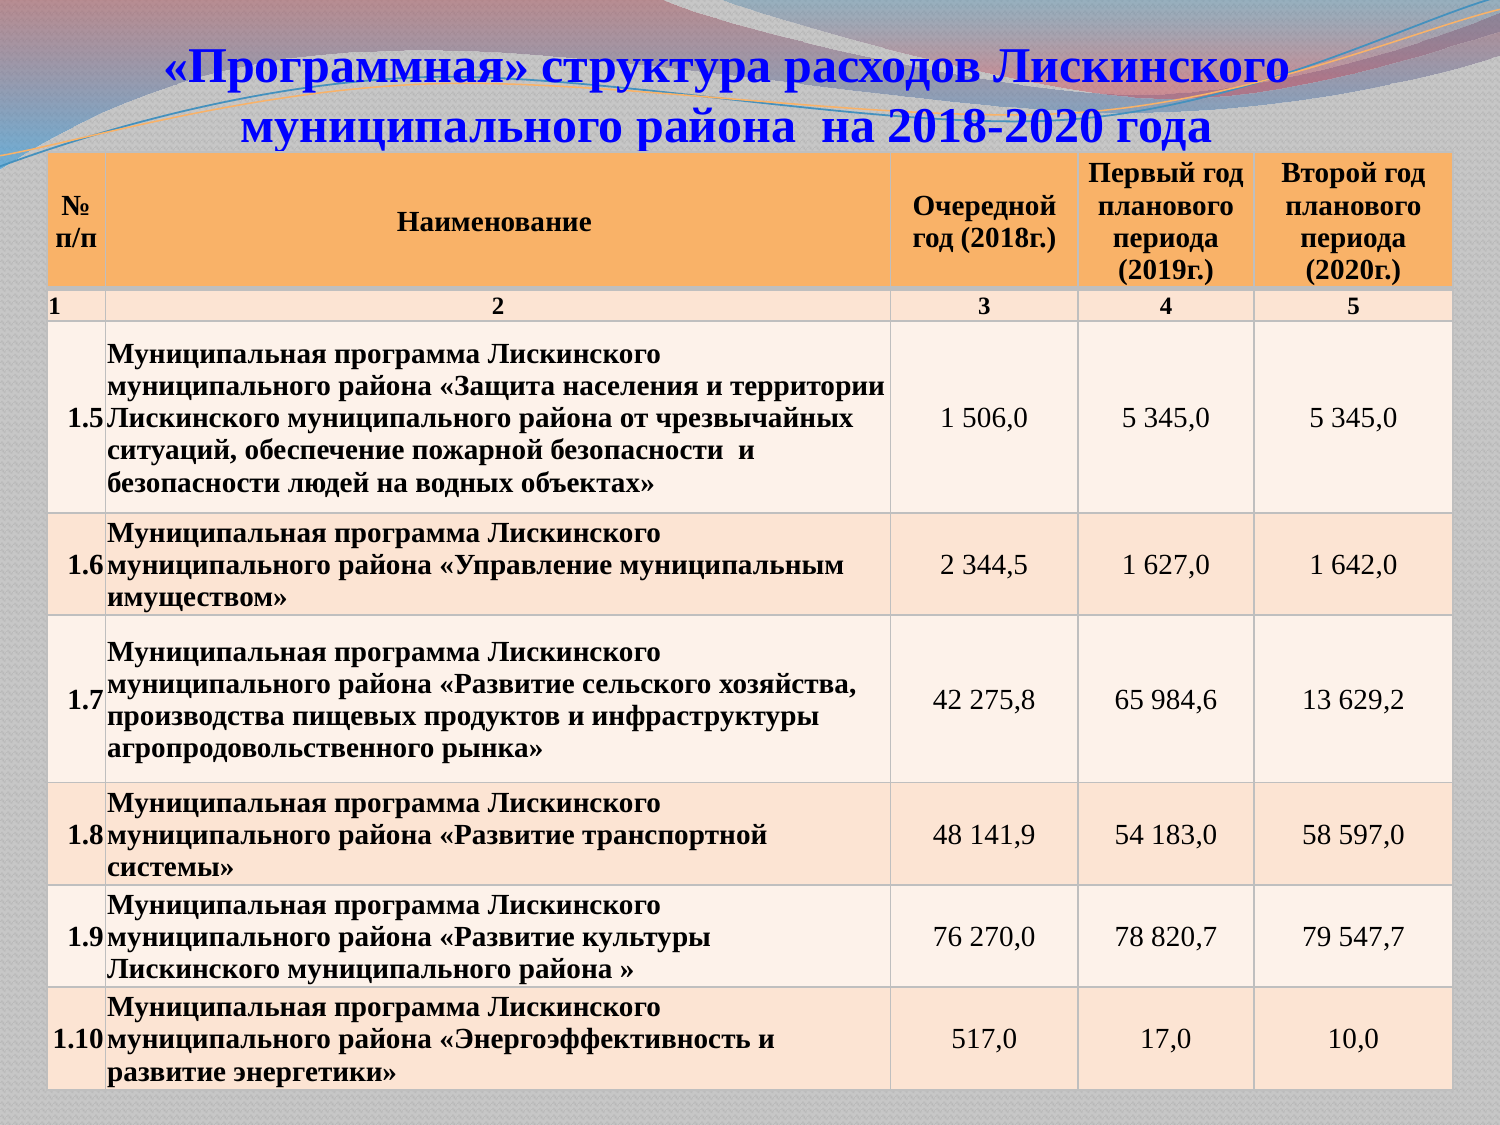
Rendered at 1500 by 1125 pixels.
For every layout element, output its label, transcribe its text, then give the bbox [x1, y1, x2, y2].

table_cell 5 [1255, 291, 1452, 320]
table_cell 13 629,2 [1255, 616, 1452, 782]
table_cell 1 627,0 [1079, 514, 1253, 614]
table_cell 76 270,0 [891, 886, 1077, 986]
table_cell 48 141,9 [891, 783, 1077, 884]
table_cell 1 642,0 [1255, 514, 1452, 614]
table_cell Муниципальная программа Лискинского муниципального района «Управление муниципальным имуществом» [106, 514, 890, 614]
table_cell 1 [48, 291, 105, 320]
table_cell 79 547,7 [1255, 886, 1452, 986]
table_cell 3 [891, 291, 1077, 320]
table_cell 517,0 [891, 988, 1077, 1089]
table_cell 2 344,5 [891, 514, 1077, 614]
table_cell Муниципальная программа Лискинского муниципального района «Развитие транспортной системы» [106, 783, 890, 884]
table_cell 58 597,0 [1255, 783, 1452, 884]
table_header Второй год планового периода (2020г.) [1255, 153, 1452, 286]
table_cell 1.8 [48, 783, 105, 884]
table_cell 1.7 [48, 616, 105, 782]
table_cell 2 [106, 291, 890, 320]
table_cell 5 345,0 [1255, 322, 1452, 512]
table_header Очередной год (2018г.) [891, 153, 1077, 286]
table_header Наименование [106, 153, 890, 286]
table_cell Муниципальная программа Лискинского муниципального района «Развитие сельского хозяйства, производства пищевых продуктов и инфраструктуры агропродовольственного рынка» [106, 616, 890, 782]
table_header Первый год планового периода (2019г.) [1079, 153, 1253, 286]
table_cell Муниципальная программа Лискинского муниципального района «Развитие культуры Лискинского муниципального района » [106, 886, 890, 986]
table_cell 10,0 [1255, 988, 1452, 1089]
table_cell 1 506,0 [891, 322, 1077, 512]
table_cell 65 984,6 [1079, 616, 1253, 782]
table_cell 1.6 [48, 514, 105, 614]
table_cell 1.9 [48, 886, 105, 986]
table_cell 1.5 [48, 322, 105, 512]
table_cell 4 [1079, 291, 1253, 320]
table_cell 1.10 [48, 988, 105, 1089]
table_cell Муниципальная программа Лискинского муниципального района «Энергоэффективность и развитие энергетики» [106, 988, 890, 1089]
table_cell 5 345,0 [1079, 322, 1253, 512]
table_cell 78 820,7 [1079, 886, 1253, 986]
table_header № п/п [48, 153, 105, 286]
table_cell 17,0 [1079, 988, 1253, 1089]
title «Программная» структура расходов Лискинского муниципального района на 2018-2020 года [35, 35, 1418, 153]
table_cell Муниципальная программа Лискинского муниципального района «Защита населения и территории Лискинского муниципального района от чрезвычайных ситуаций, обеспечение пожарной безопасности и безопасности людей на водных объектах» [106, 322, 890, 512]
table_cell 54 183,0 [1079, 783, 1253, 884]
table_cell 42 275,8 [891, 616, 1077, 782]
